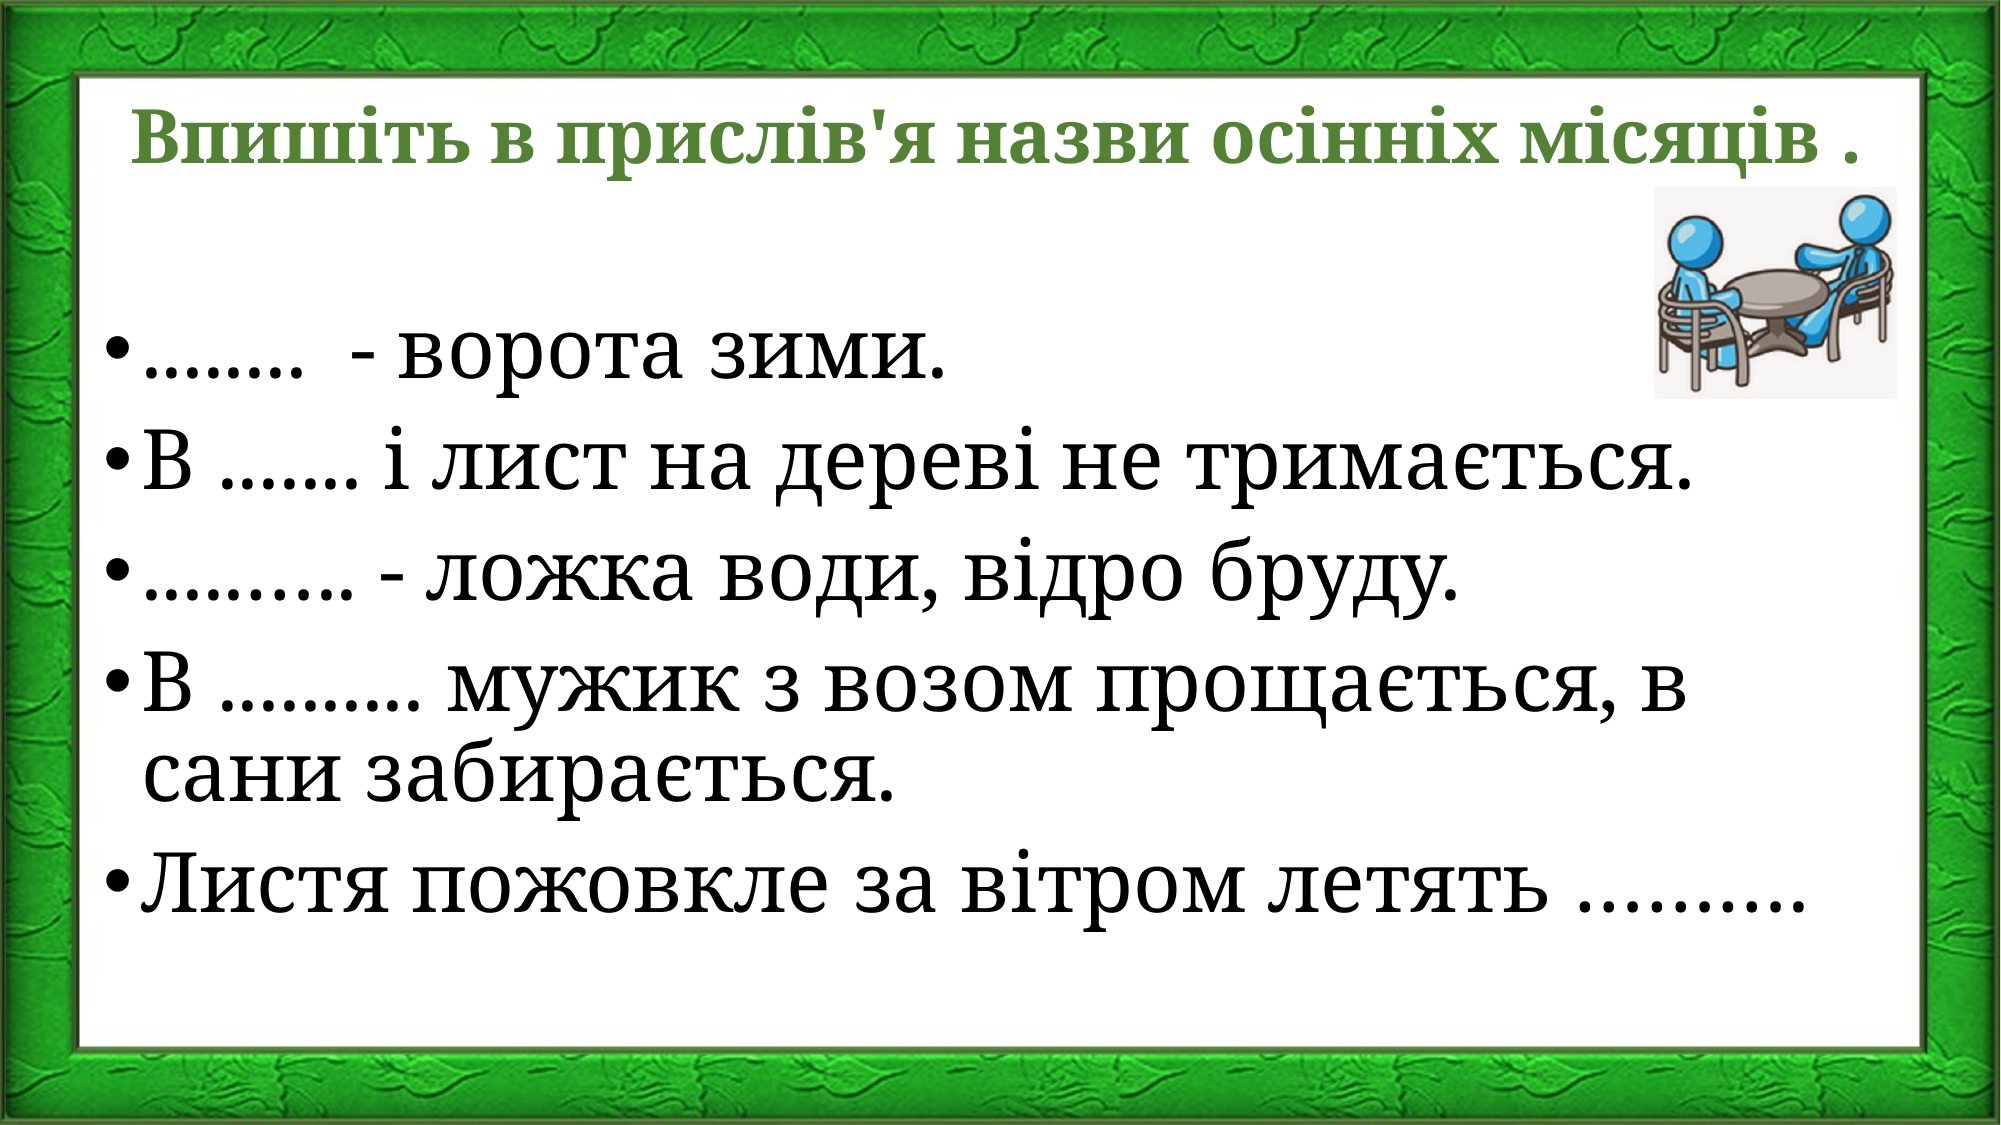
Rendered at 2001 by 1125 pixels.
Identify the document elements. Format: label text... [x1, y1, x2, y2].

title Впишіть в прислів'я назви осінніх місяців . [88, 88, 1906, 281]
picture [0, 0, 2001, 1125]
list ........ - ворота зими. В ....... і лист на дереві не тримається. .....….. - ложка води, відро бруду. В .......... мужик з возом прощається, в сани забирається. Листя пожовкле за вітром летять ………. [88, 299, 1906, 1026]
